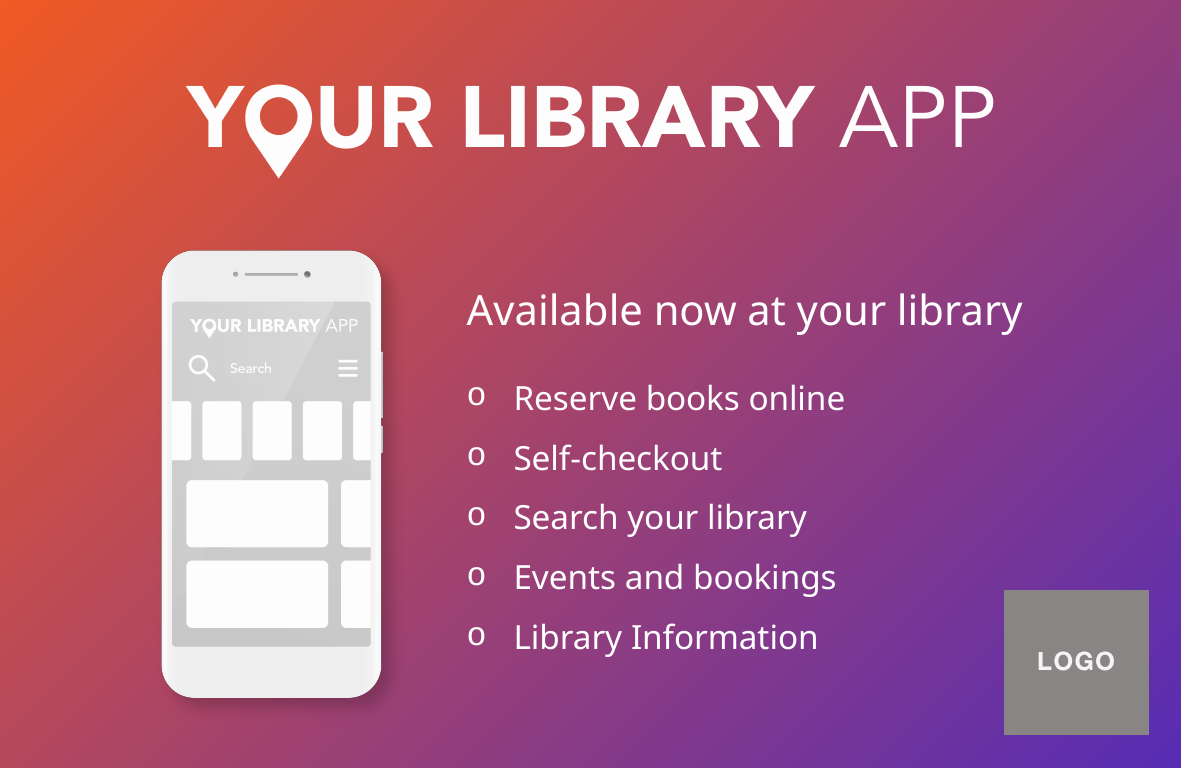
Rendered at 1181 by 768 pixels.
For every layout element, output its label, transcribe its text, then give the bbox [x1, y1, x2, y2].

picture [1004, 590, 1149, 735]
text_box Available now at your library [462, 276, 1171, 342]
picture [70, 12, 1005, 768]
text_box Reserve books online Self-checkout Search your library Events and bookings Library Information [462, 349, 1171, 664]
